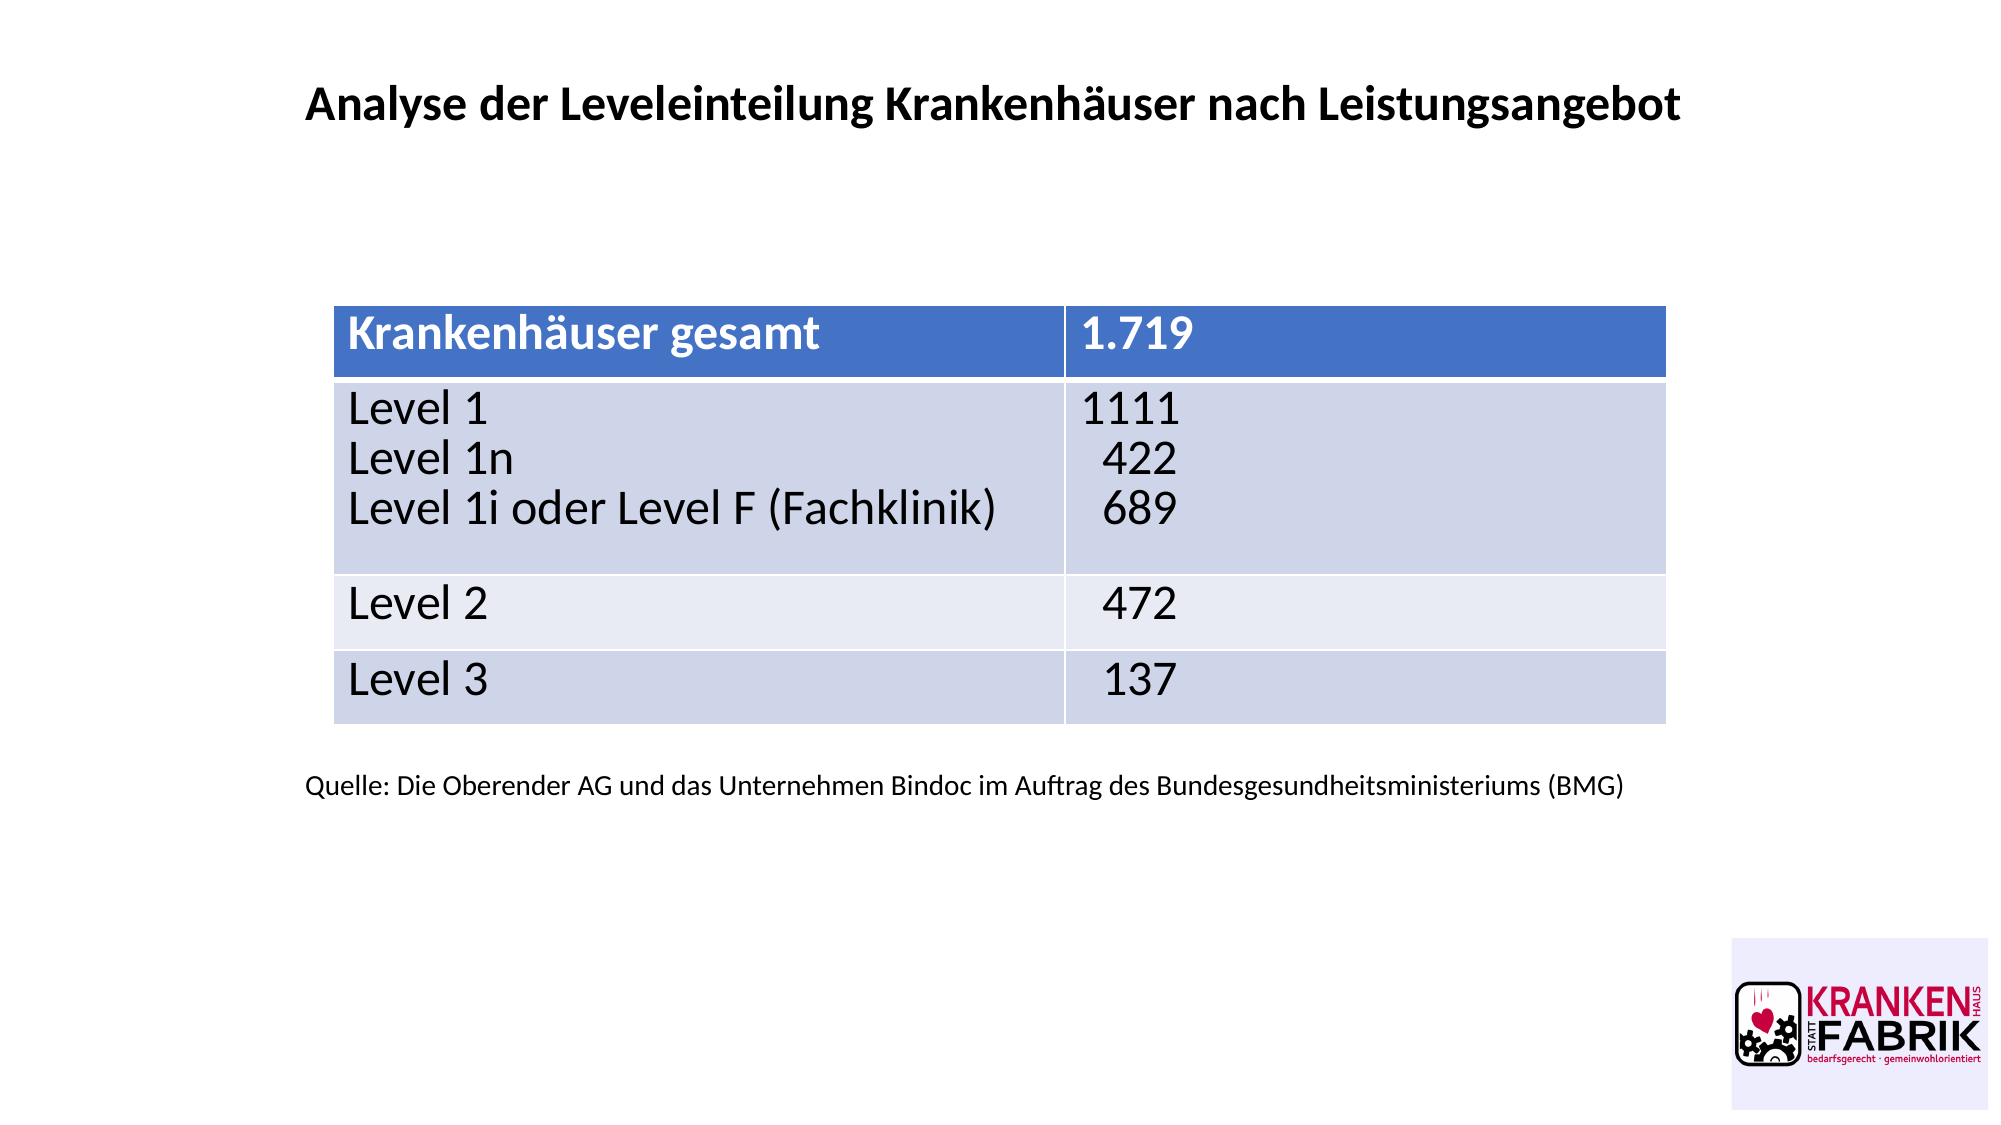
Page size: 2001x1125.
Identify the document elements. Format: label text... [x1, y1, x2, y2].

text_box Quelle: Die Oberender AG und das Unternehmen Bindoc im Auftrag des Bundesgesundheitsministeriums (BMG) [290, 759, 1791, 809]
table_header 1.719 [1066, 306, 1666, 377]
table_cell Level 1 Level 1n Level 1i oder Level F (Fachklinik) [334, 383, 1064, 574]
table_cell 1111 422 689 [1066, 383, 1666, 574]
table_cell Level 3 [334, 651, 1064, 724]
table_cell Level 2 [334, 576, 1064, 649]
text_box Analyse der Leveleinteilung Krankenhäuser nach Leistungsangebot [209, 63, 1791, 138]
table_cell 472 [1066, 576, 1666, 649]
table_cell 137 [1066, 651, 1666, 724]
table_header Krankenhäuser gesamt [334, 306, 1064, 377]
picture [1731, 938, 1989, 1110]
